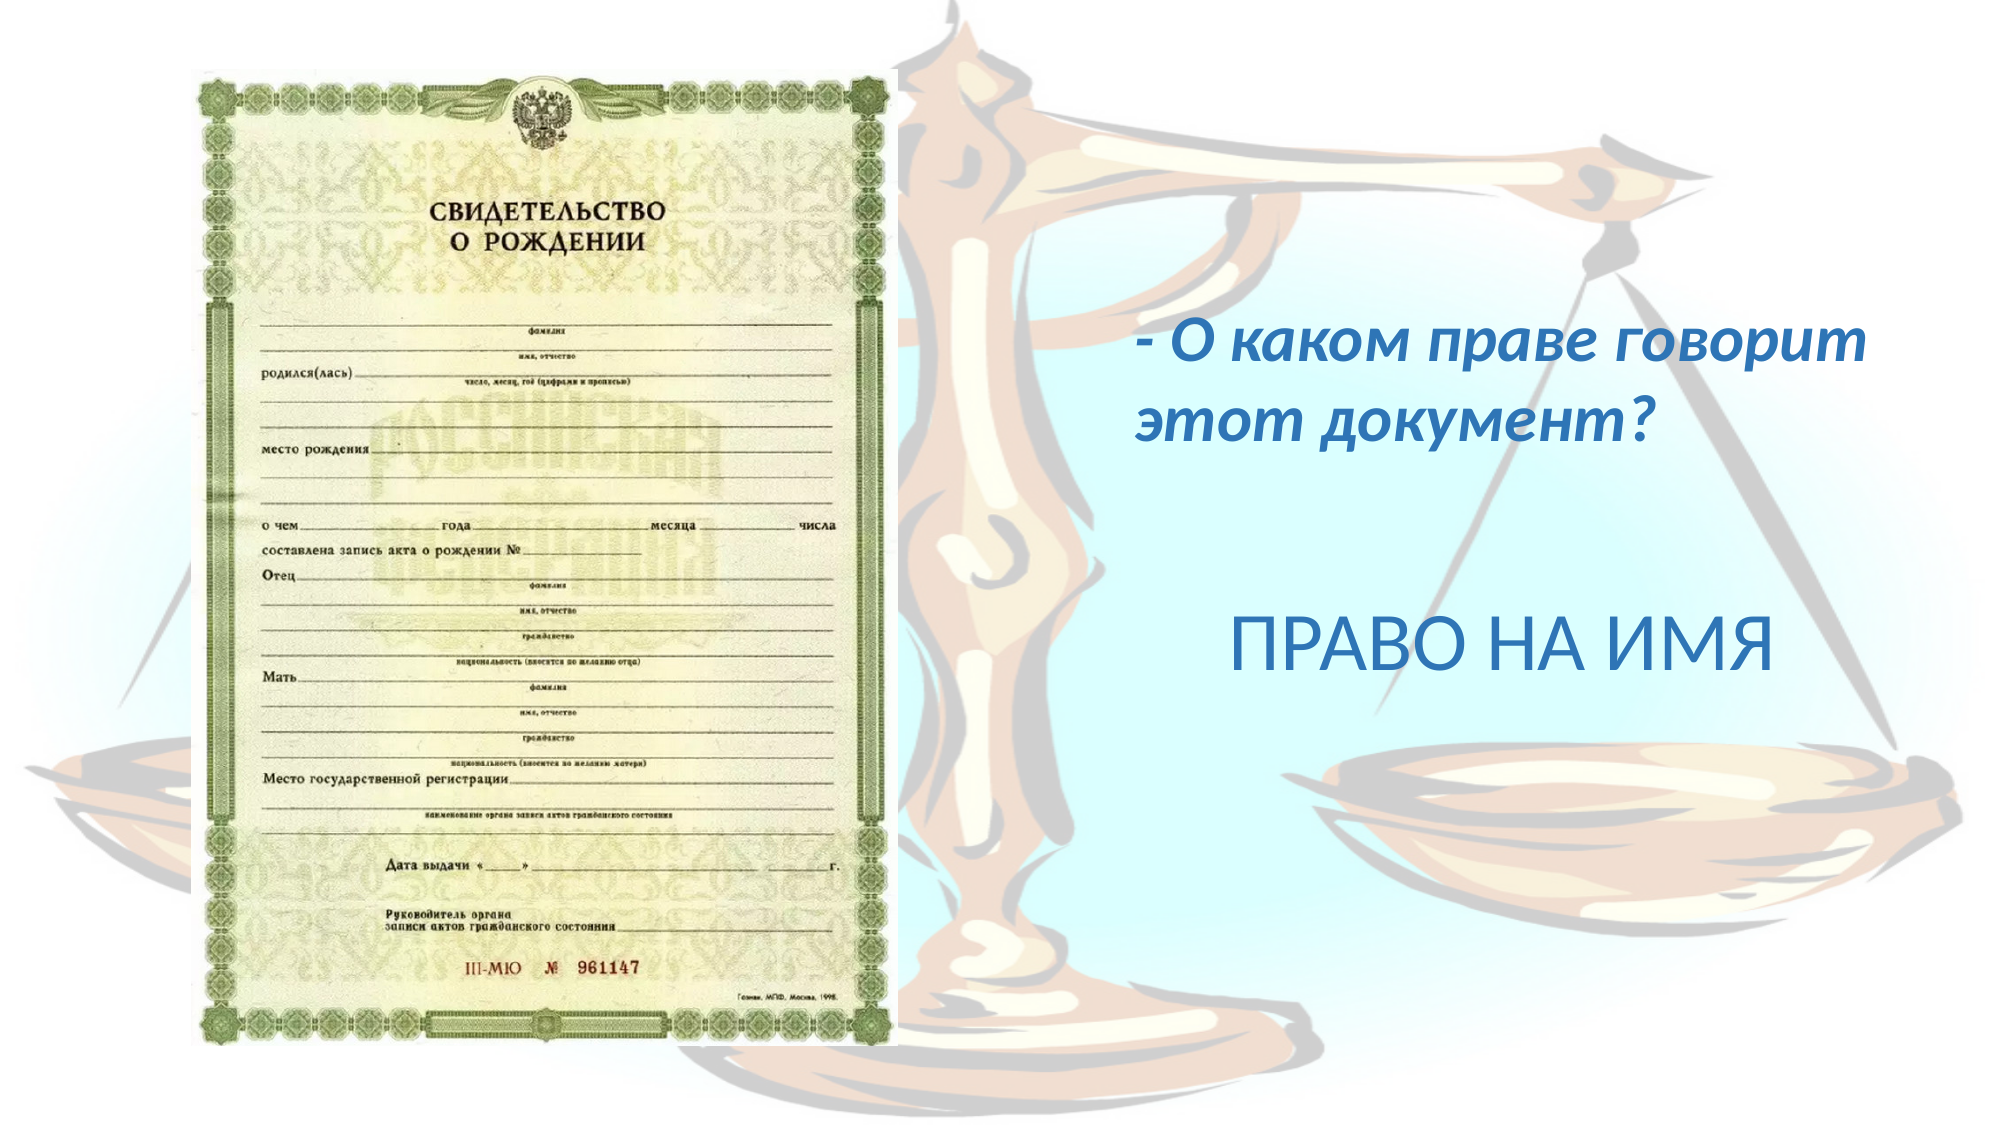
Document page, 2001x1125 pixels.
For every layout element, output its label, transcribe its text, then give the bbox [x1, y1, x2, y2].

picture [191, 69, 898, 1047]
text_box - О каком праве говорит этот документ? [1119, 287, 2000, 463]
text_box ПРАВО НА ИМЯ [1214, 580, 1792, 695]
